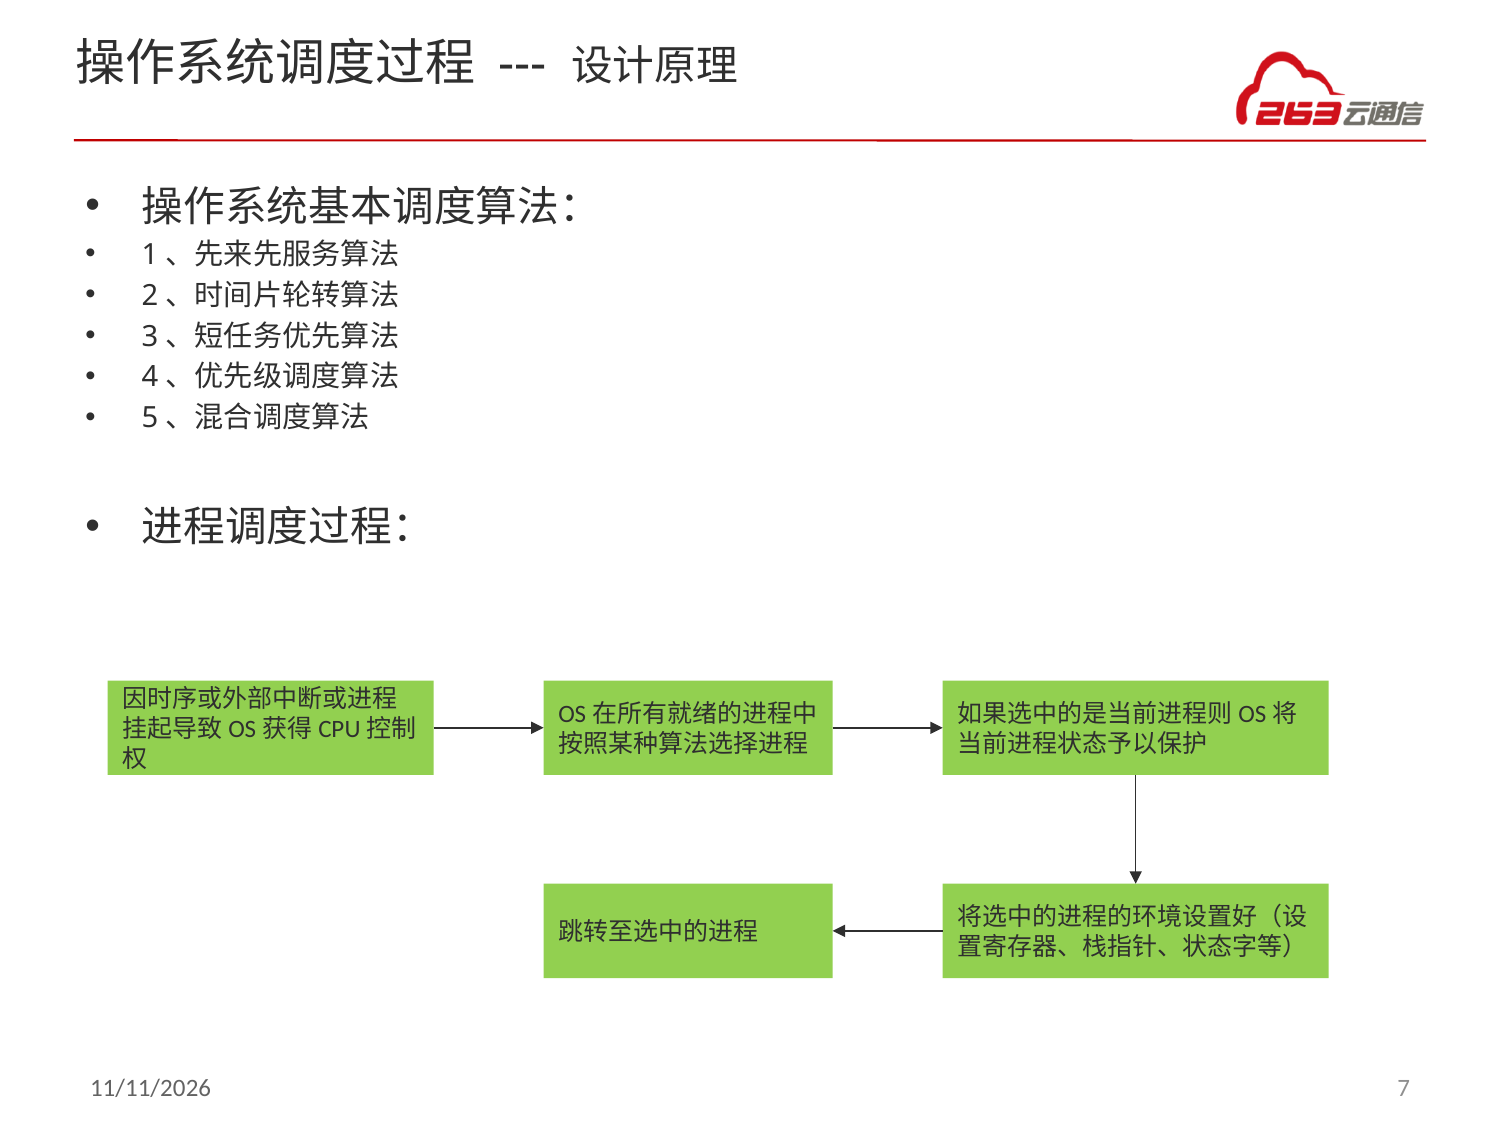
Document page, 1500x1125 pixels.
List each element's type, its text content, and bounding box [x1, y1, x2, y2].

text_box 如果选中的是当前进程则OS将当前进程状态予以保护 [941, 678, 1331, 777]
title 操作系统调度过程 --- 设计原理 [75, 30, 1235, 136]
list 操作系统基本调度算法： 1、先来先服务算法 2、时间片轮转算法 3、短任务优先算法 4、优先级调度算法 5、混合调度算法 进程调度过程： [70, 171, 1421, 1016]
text_box 因时序或外部中断或进程挂起导致OS获得CPU控制权 [106, 678, 436, 777]
text_box 将选中的进程的环境设置好（设置寄存器、栈指针、状态字等） [941, 882, 1331, 980]
text_box OS在所有就绪的进程中按照某种算法选择进程 [542, 678, 835, 777]
picture [1230, 37, 1430, 141]
text_box 跳转至选中的进程 [542, 882, 835, 980]
